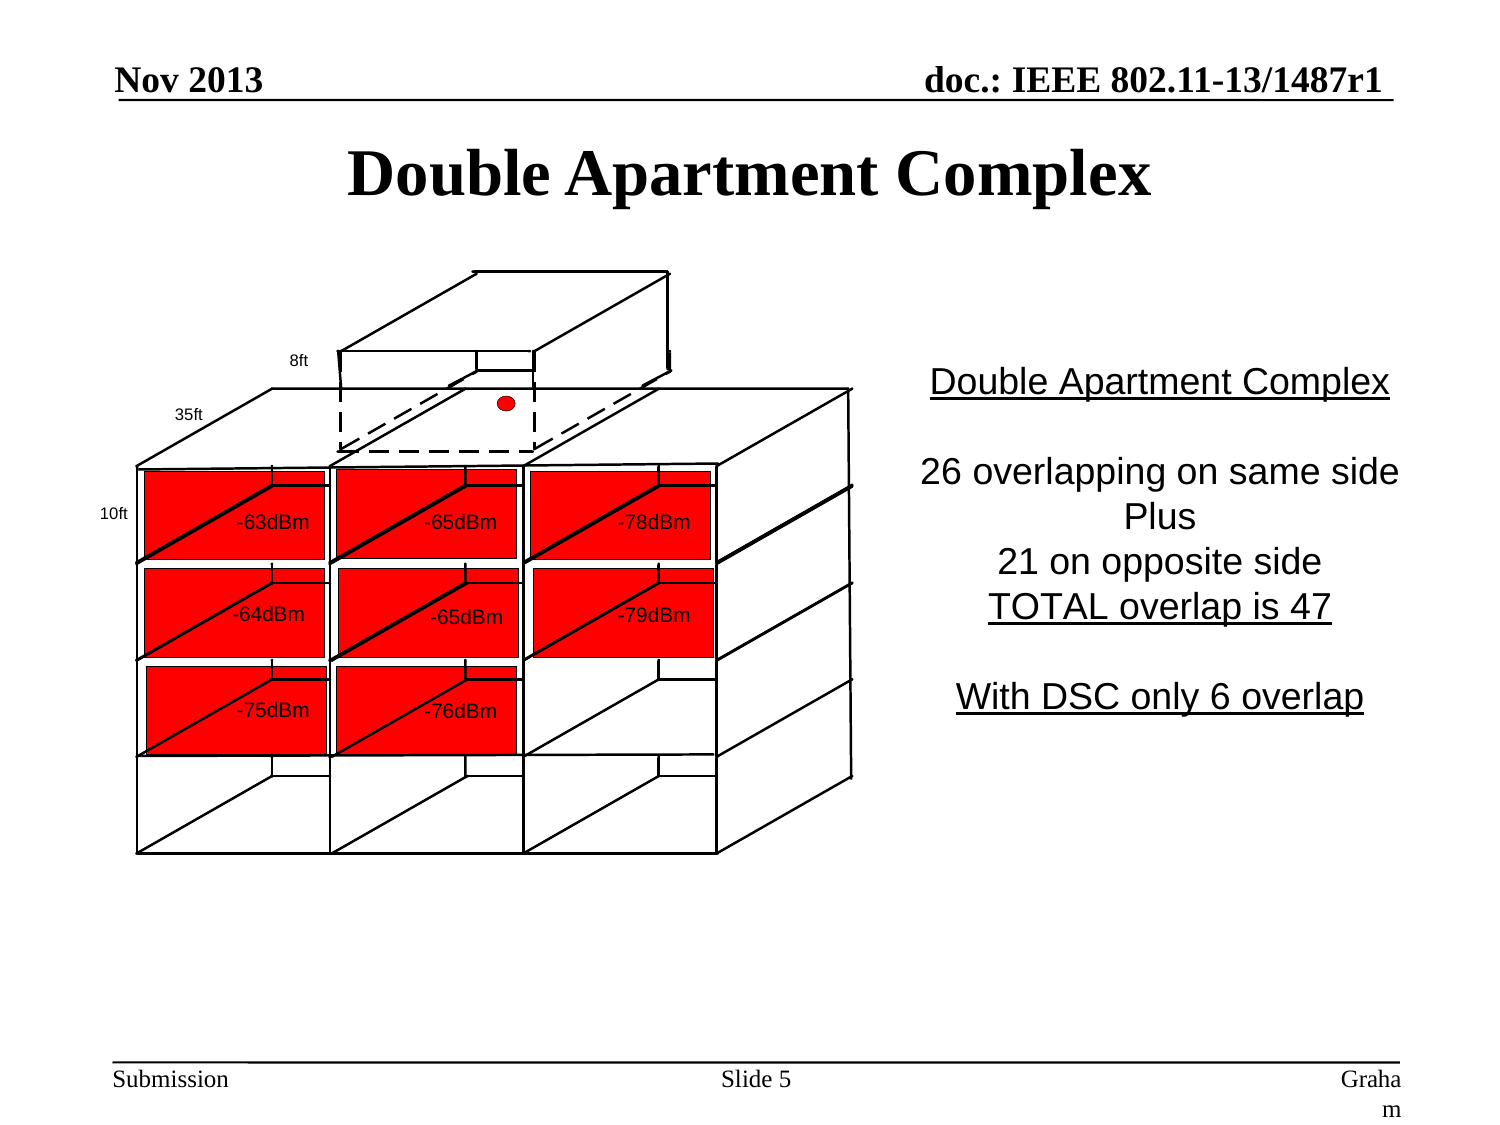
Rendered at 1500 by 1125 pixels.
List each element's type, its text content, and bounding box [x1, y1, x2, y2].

picture [97, 267, 1403, 858]
slide_number Slide 5 [712, 1061, 800, 1093]
footer Graham Smith, DSP Group [1324, 1061, 1402, 1093]
title Double Apartment Complex [112, 112, 1388, 225]
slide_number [114, 54, 286, 101]
